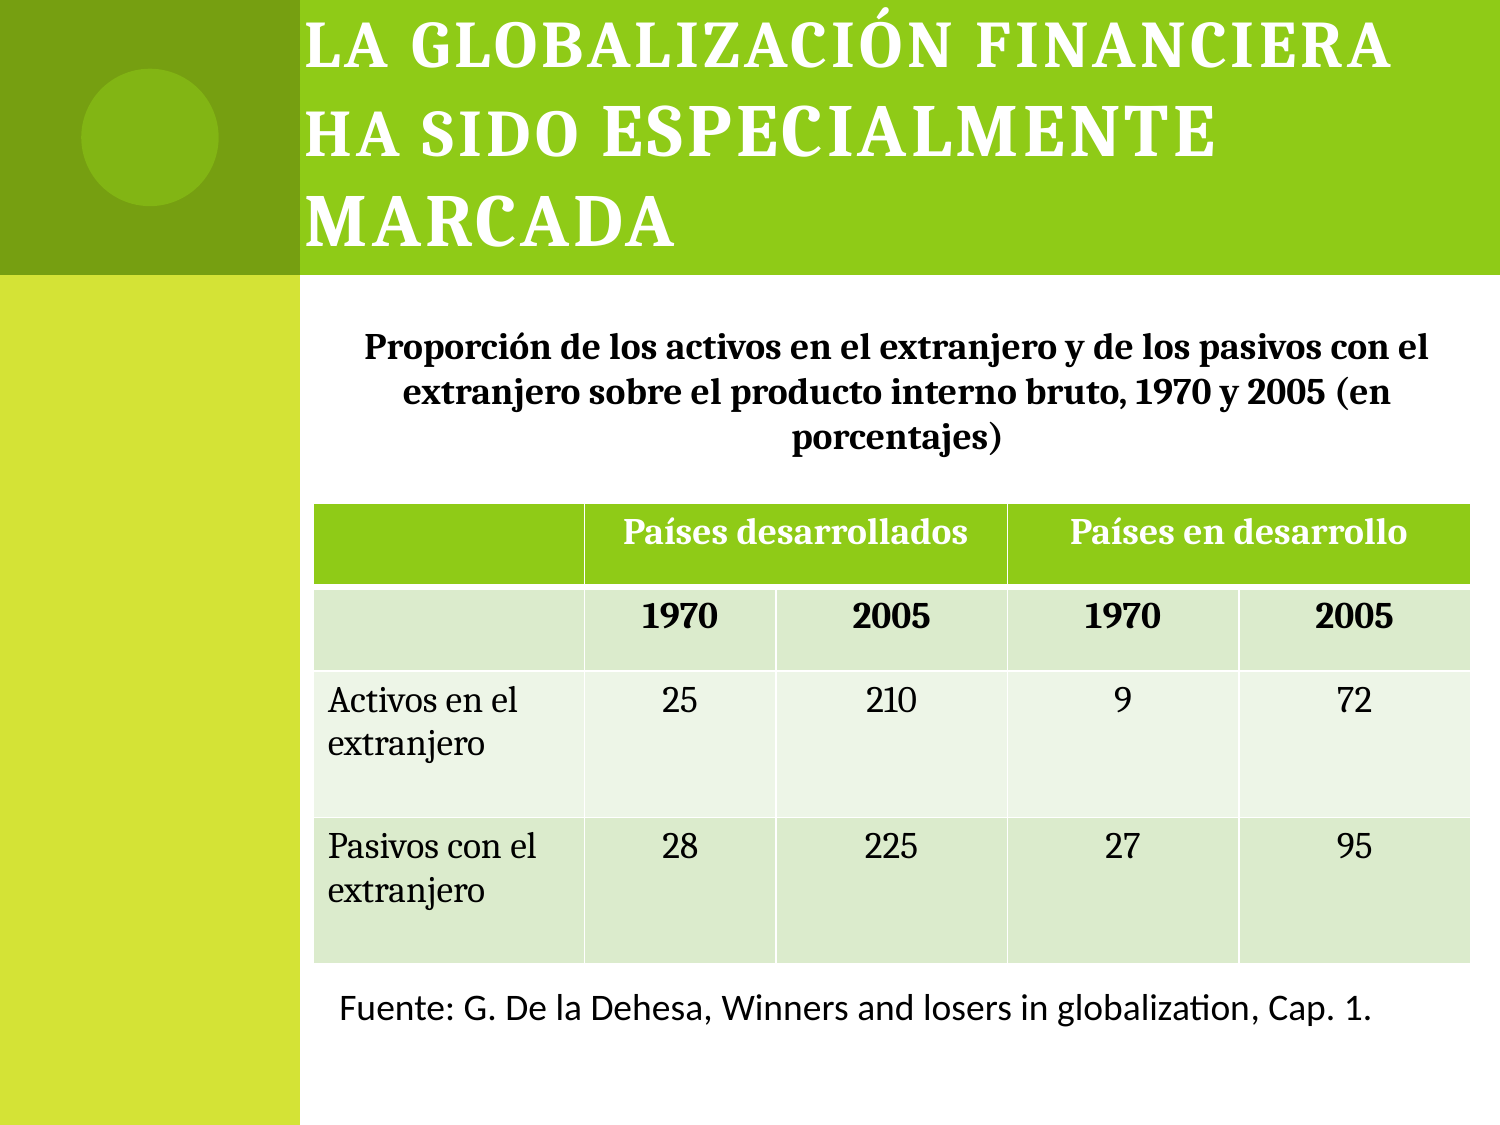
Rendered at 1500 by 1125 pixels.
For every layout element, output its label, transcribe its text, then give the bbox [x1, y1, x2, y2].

table_cell Pasivos con el extranjero [314, 818, 584, 963]
text_box Proporción de los activos en el extranjero y de los pasivos con el extranjero sobre el producto interno bruto, 1970 y 2005 (en porcentajes) [348, 314, 1447, 465]
table_cell 9 [1008, 672, 1238, 817]
table_header [314, 504, 584, 584]
table_header Países en desarrollo [1008, 504, 1470, 584]
table_cell 28 [585, 818, 775, 963]
table_cell 2005 [777, 590, 1007, 670]
table_header Países desarrollados [585, 504, 1007, 584]
table_cell 1970 [1008, 590, 1238, 670]
table_cell Activos en el extranjero [314, 672, 584, 817]
table_cell 27 [1008, 818, 1238, 963]
table_cell 1970 [585, 590, 775, 670]
table_cell [314, 590, 584, 670]
table_cell 2005 [1240, 590, 1470, 670]
text_box Fuente: G. De la Dehesa, Winners and losers in globalization, Cap. 1. [324, 975, 1450, 1036]
table_cell 210 [777, 672, 1007, 817]
table_cell 25 [585, 672, 775, 817]
title LA GLOBALIZACIÓN FINANCIERA HA SIDO especialmente marcada [289, 37, 1471, 225]
table_cell 225 [777, 818, 1007, 963]
table_cell 95 [1240, 818, 1470, 963]
table_cell 72 [1240, 672, 1470, 817]
